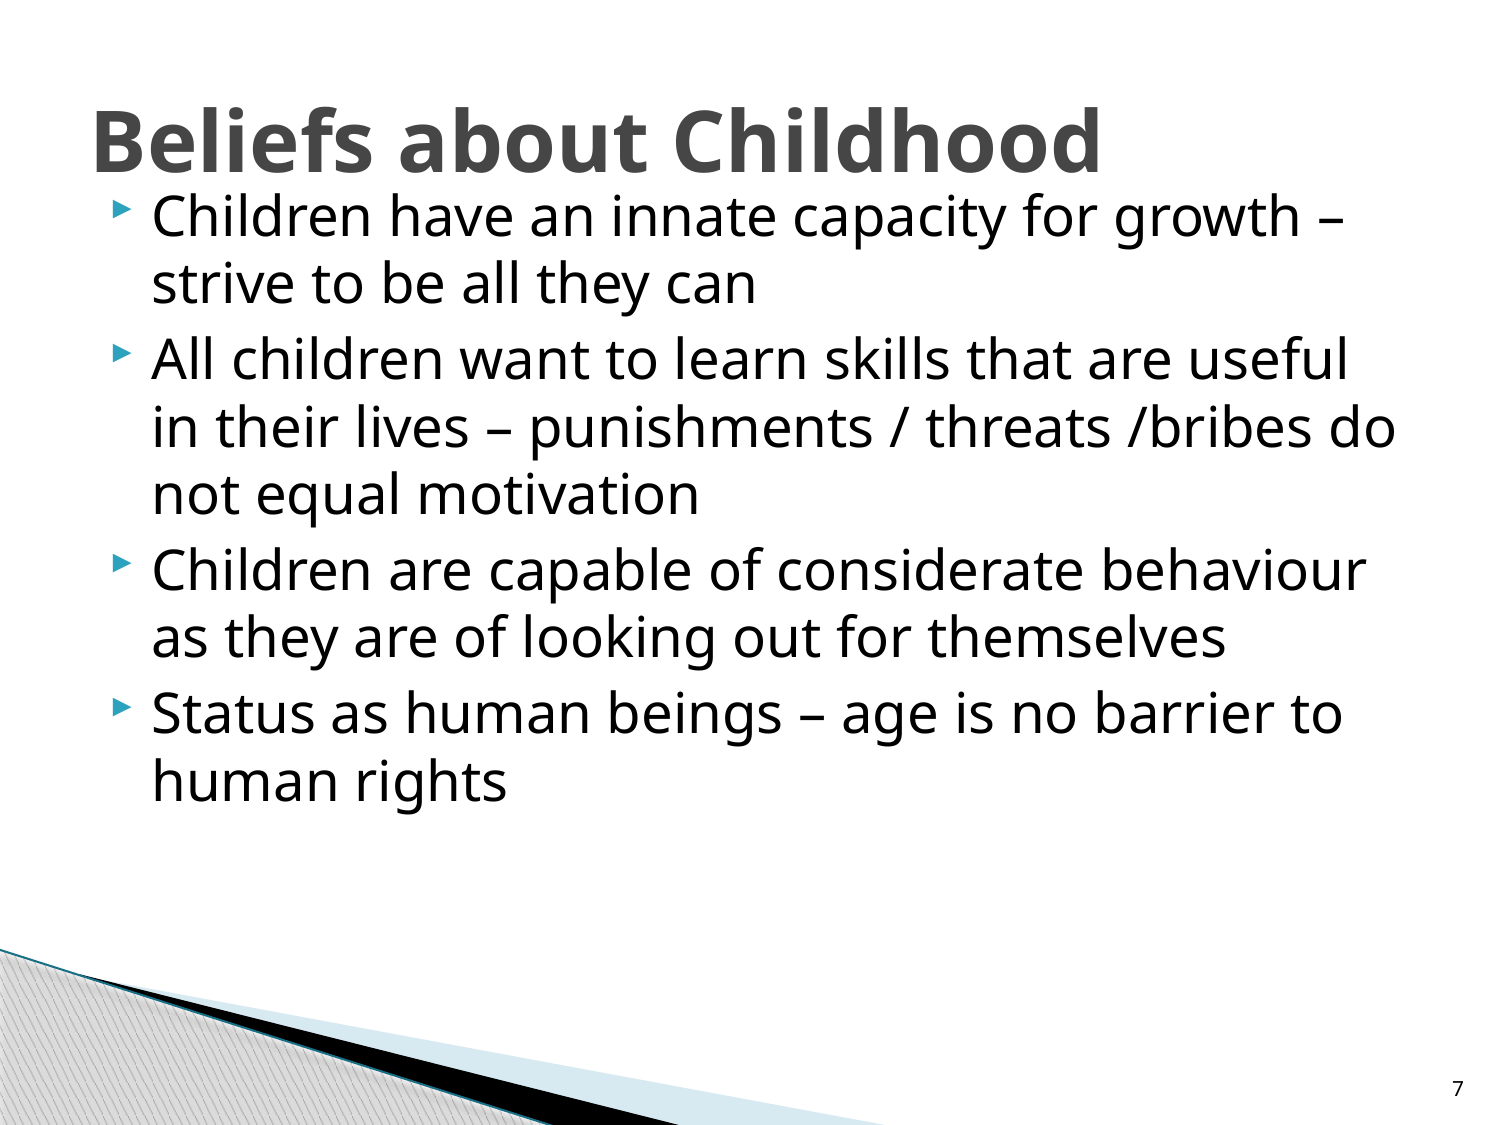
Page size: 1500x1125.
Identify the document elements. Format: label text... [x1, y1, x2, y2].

slide_number 7 [1418, 1051, 1479, 1112]
title Beliefs about Childhood [75, 45, 1425, 233]
list Children have an innate capacity for growth – strive to be all they can All children want to learn skills that are useful in their lives – punishments / threats /bribes do not equal motivation Children are capable of considerate behaviour as they are of looking out for themselves Status as human beings – age is no barrier to human rights [76, 172, 1427, 916]
